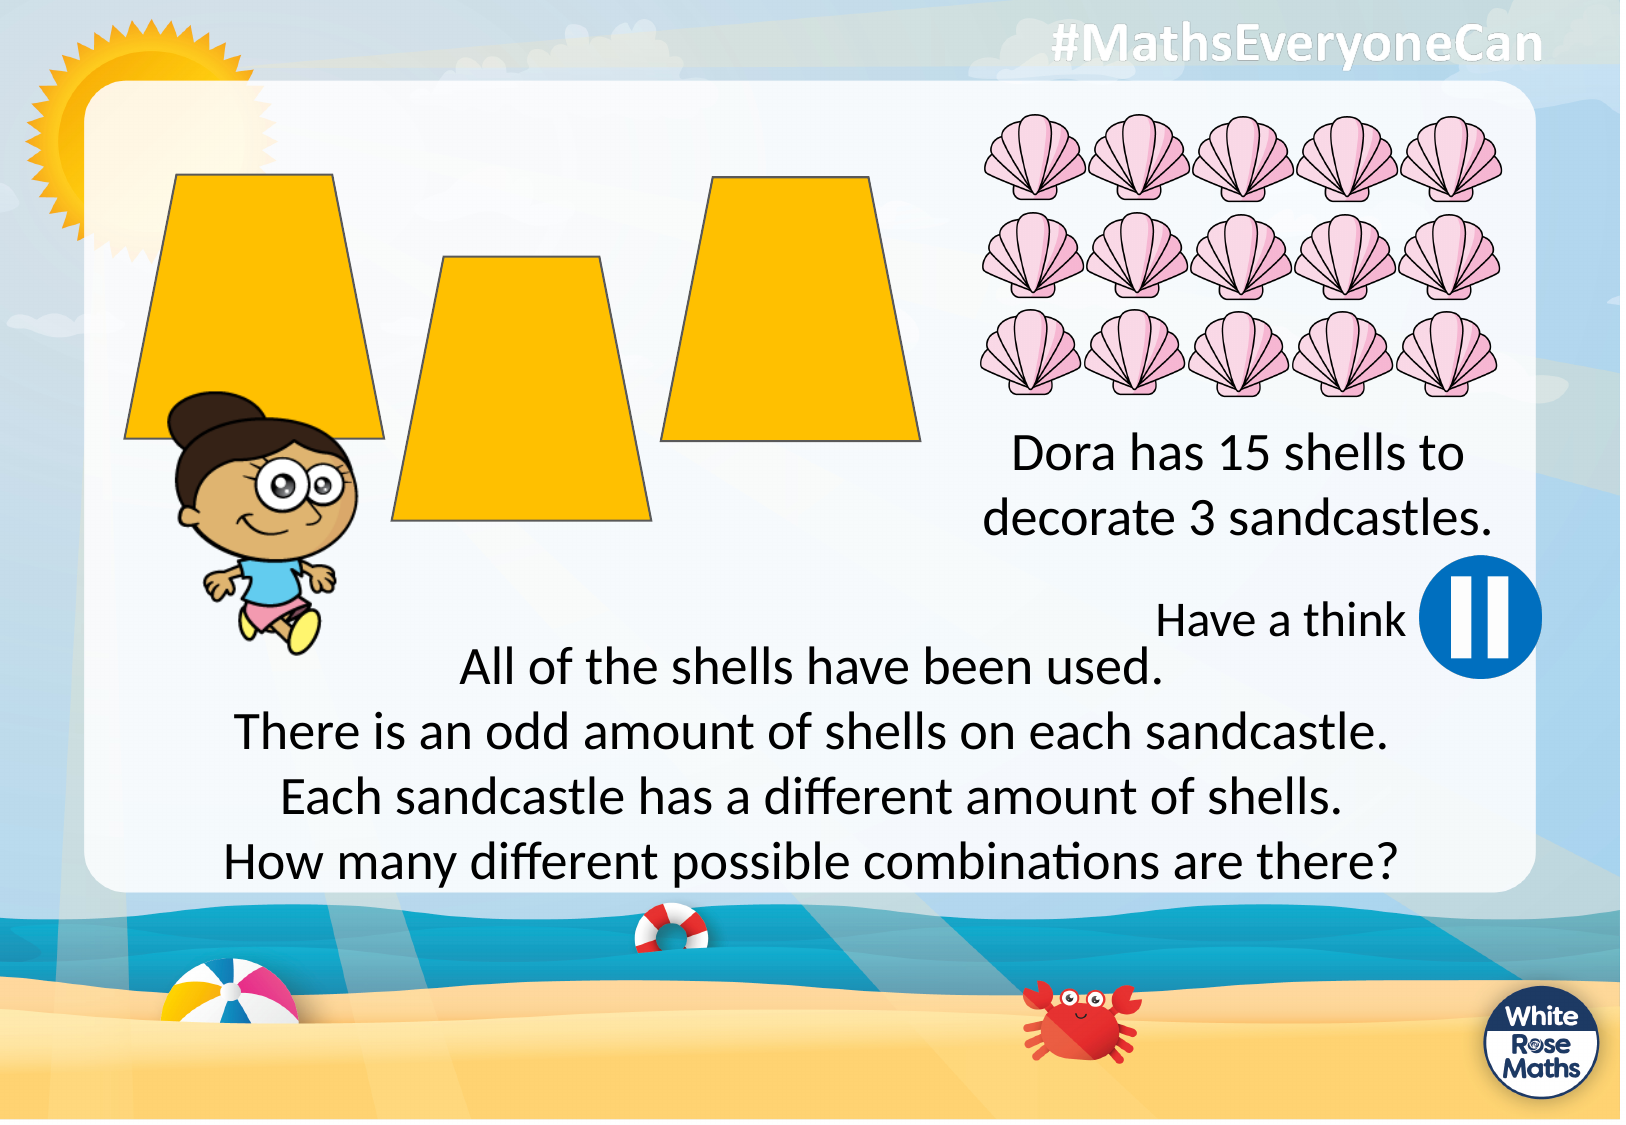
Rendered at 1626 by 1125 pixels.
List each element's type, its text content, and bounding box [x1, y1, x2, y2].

text_box Dora has 15 shells to decorate 3 sandcastles. [961, 409, 1516, 554]
text_box All of the shells have been used. There is an odd amount of shells on each sandcastle. Each sandcastle has a different amount of shells. How many different possible combinations are there? [77, 622, 1548, 898]
text_box [139, 173, 370, 358]
text_box [405, 255, 653, 522]
picture [0, 0, 1626, 1125]
text_box Have a think [1140, 578, 1419, 654]
text_box [659, 176, 922, 443]
